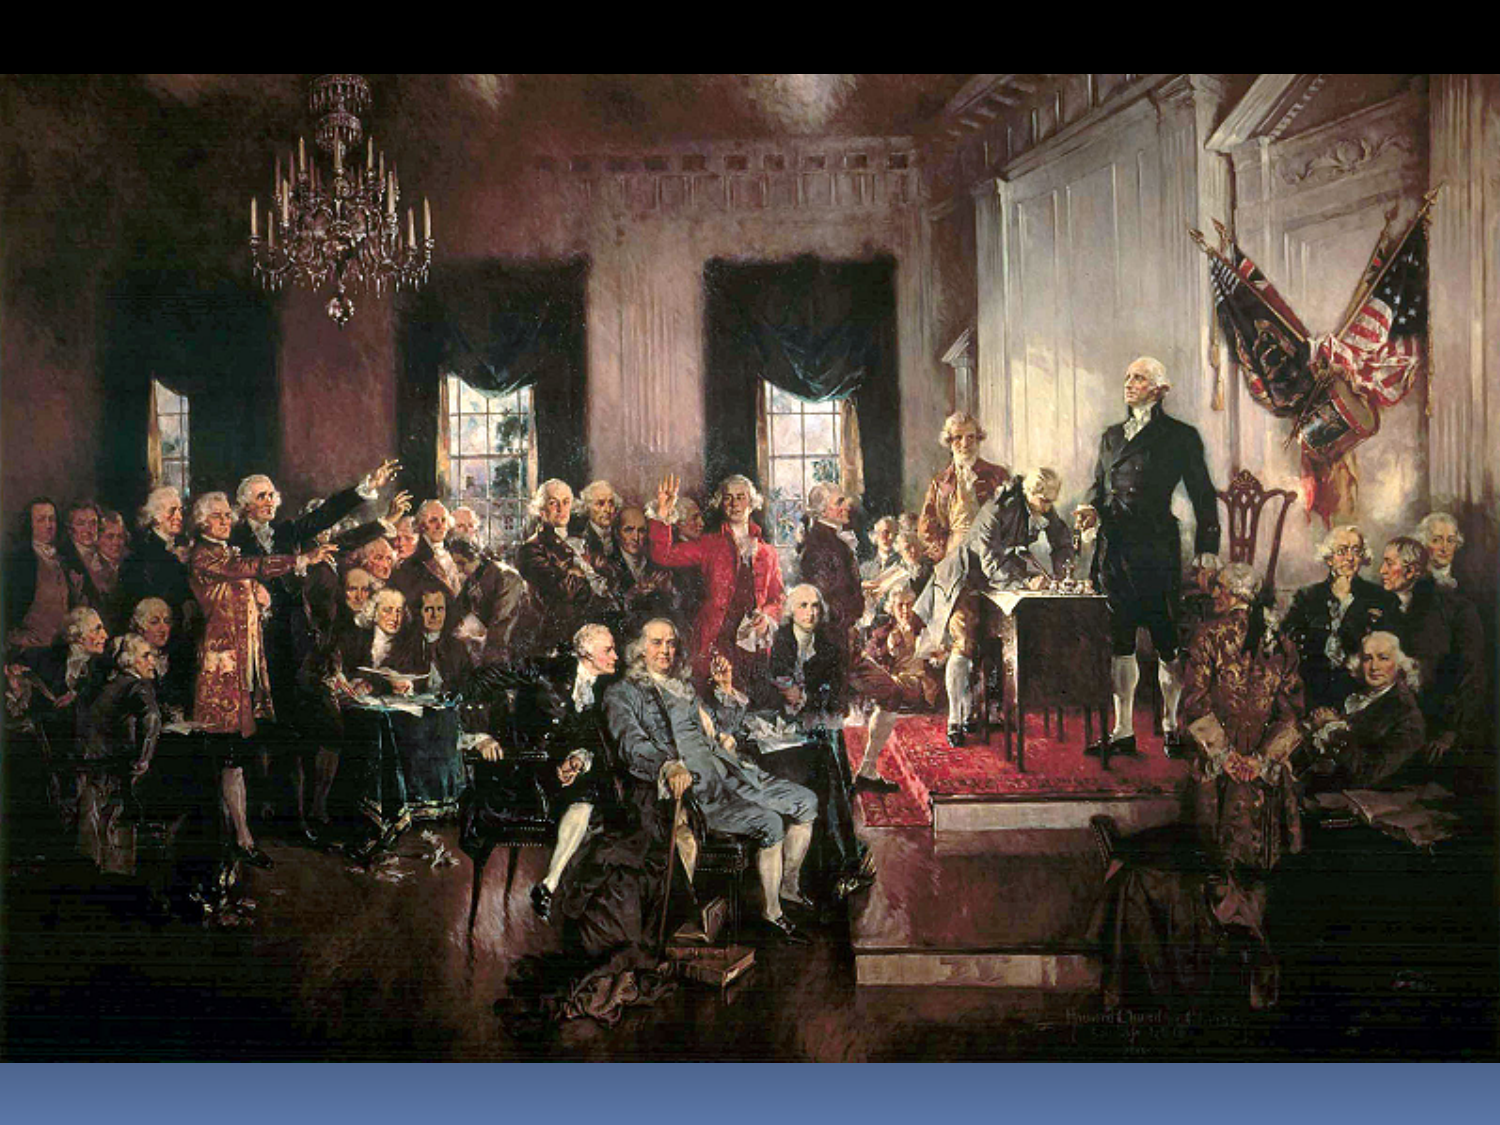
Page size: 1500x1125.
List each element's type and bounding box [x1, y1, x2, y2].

picture [0, 74, 1500, 1063]
